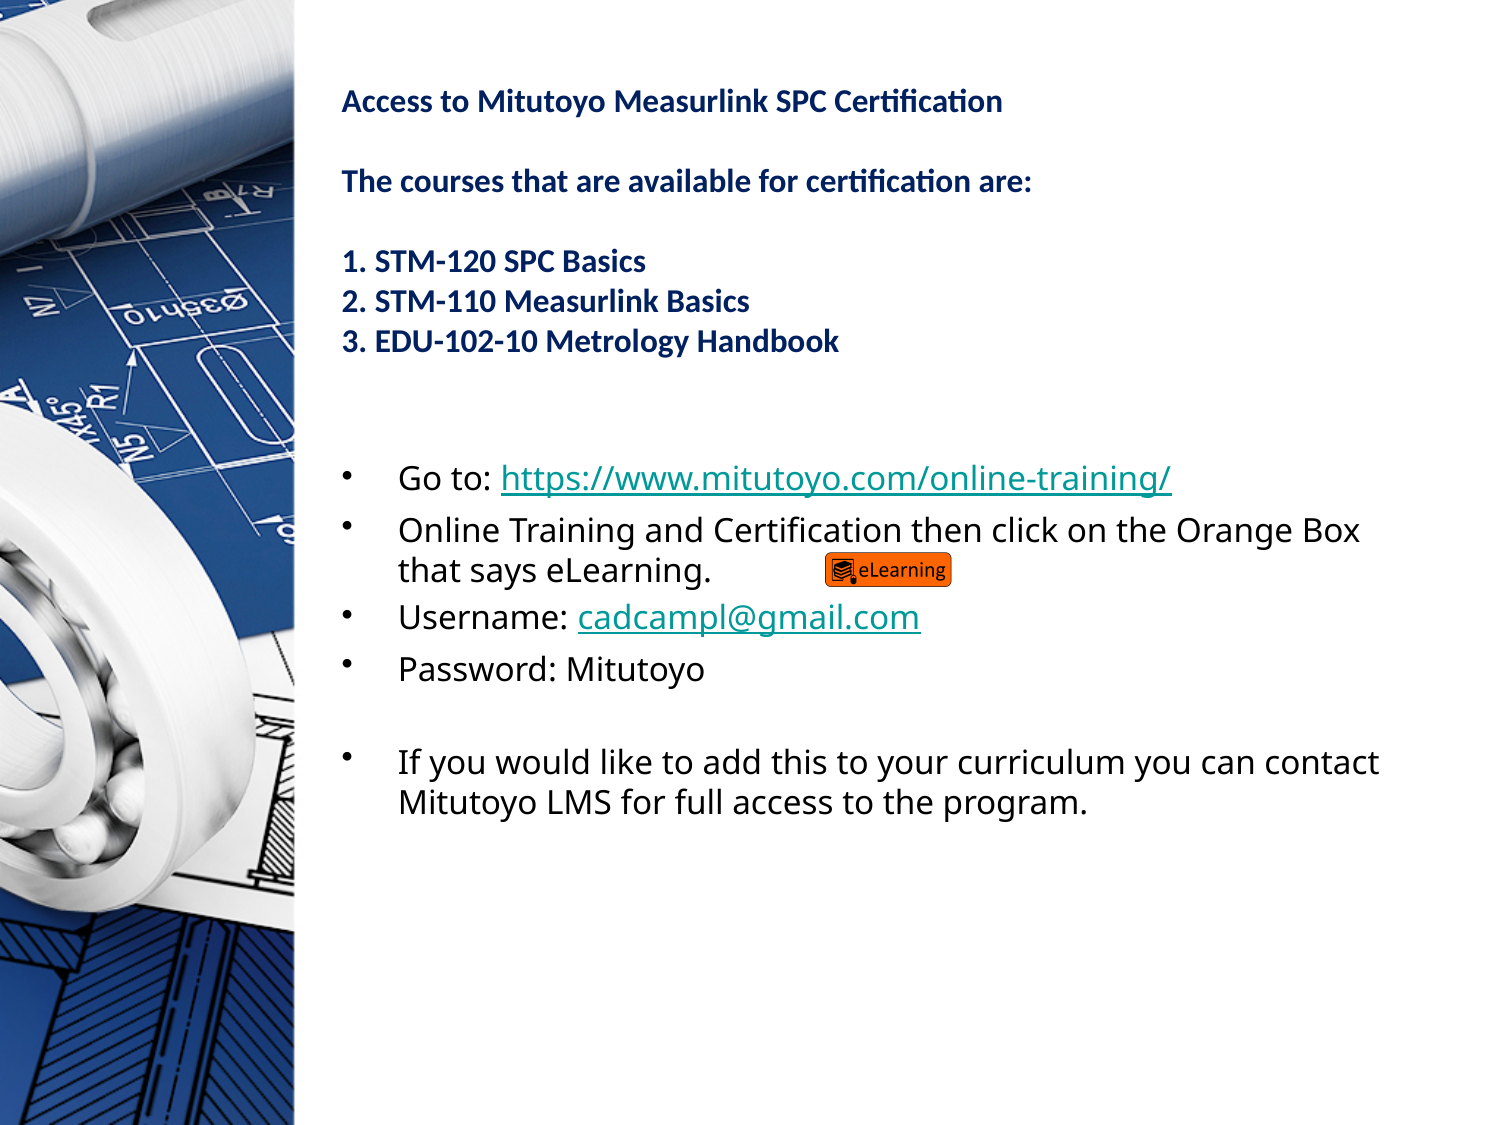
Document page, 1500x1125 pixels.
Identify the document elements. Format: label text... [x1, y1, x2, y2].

picture [0, 0, 1500, 1125]
title Access to Mitutoyo Measurlink SPC Certification The courses that are available for certification are: 1. STM-120 SPC Basics 2. STM-110 Measurlink Basics 3. EDU-102-10 Metrology Handbook [326, 224, 1427, 413]
list Go to: https://www.mitutoyo.com/online-training/ Online Training and Certification then click on the Orange Box that says eLearning. Username: cadcampl@gmail.com Password: Mitutoyo If you would like to add this to your curriculum you can contact Mitutoyo LMS for full access to the program. [326, 450, 1427, 1005]
